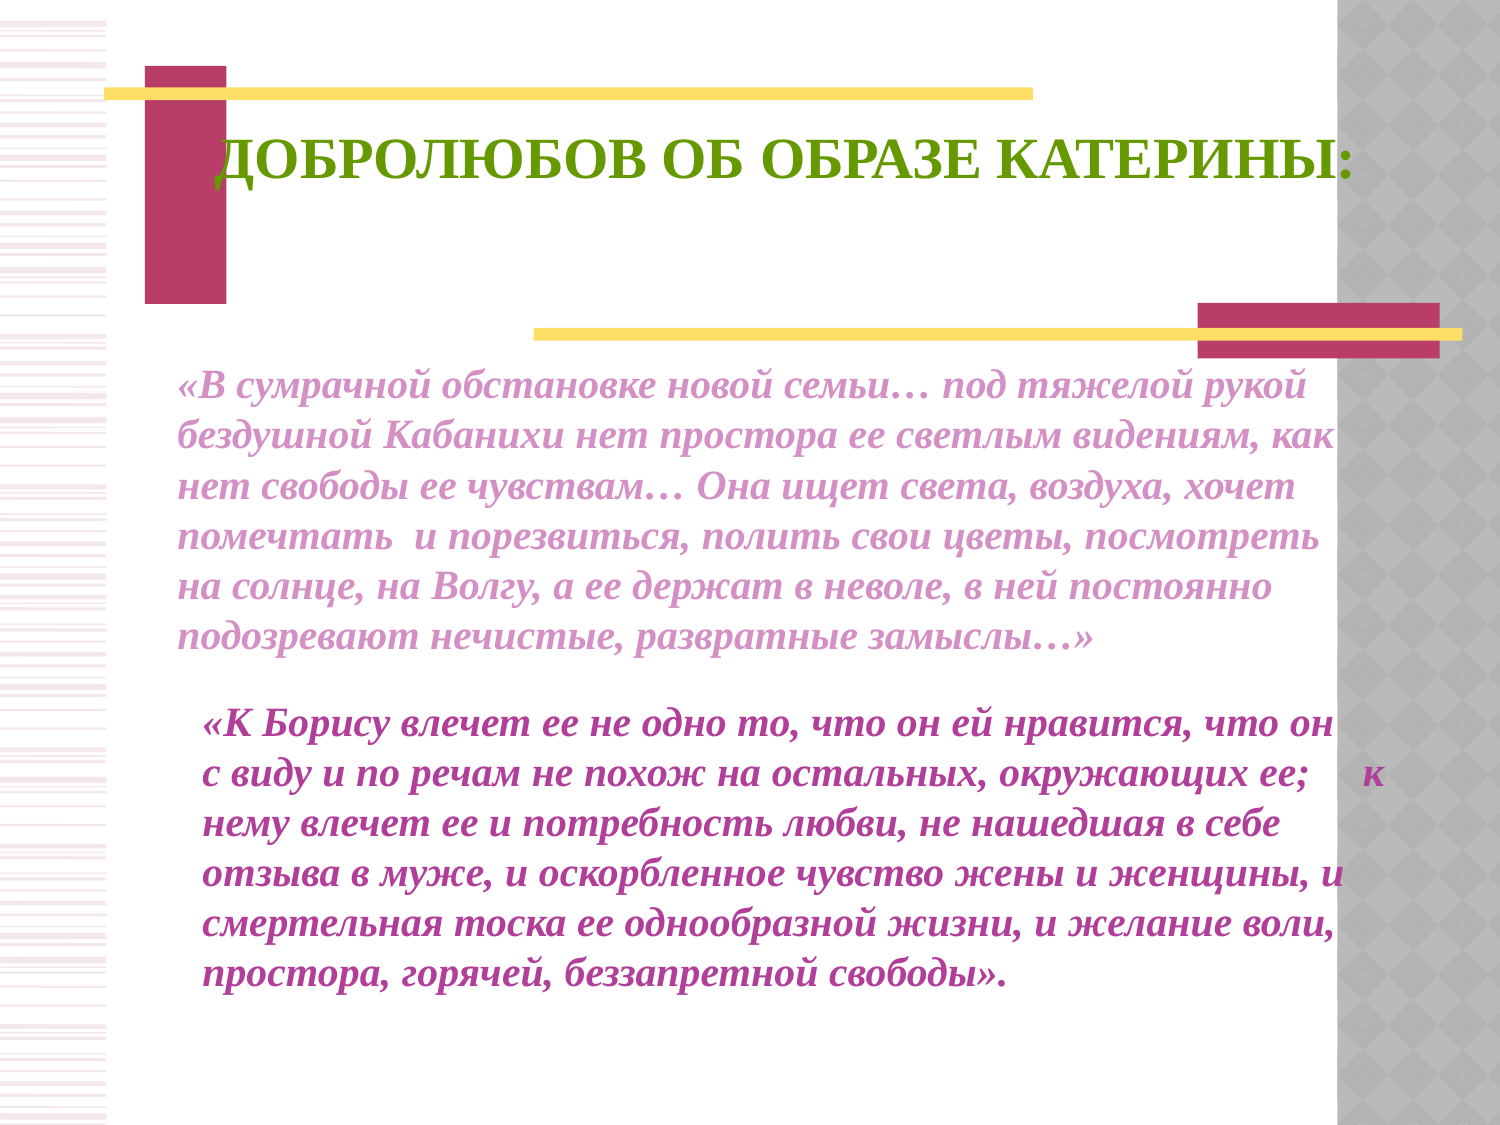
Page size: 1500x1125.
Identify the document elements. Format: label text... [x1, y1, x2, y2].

text_box «В сумрачной обстановке новой семьи… под тяжелой рукой бездушной Кабанихи нет простора ее светлым видениям, как нет свободы ее чувствам… Она ищет света, воздуха, хочет помечтать и порезвиться, полить свои цветы, посмотреть на солнце, на Волгу, а ее держат в неволе, в ней постоянно подозревают нечистые, развратные замыслы…» [162, 349, 1375, 736]
text_box ДОБРОЛЮБОВ ОБ ОБРАЗЕ КАТЕРИНЫ: [200, 112, 1438, 198]
text_box «К Борису влечет ее не одно то, что он ей нравится, что он с виду и по речам не похож на остальных, окружающих ее; к нему влечет ее и потребность любви, не нашедшая в себе отзыва в муже, и оскорбленное чувство жены и женщины, и смертельная тоска ее однообразной жизни, и желание воли, простора, горячей, беззапретной свободы». [187, 687, 1400, 1125]
